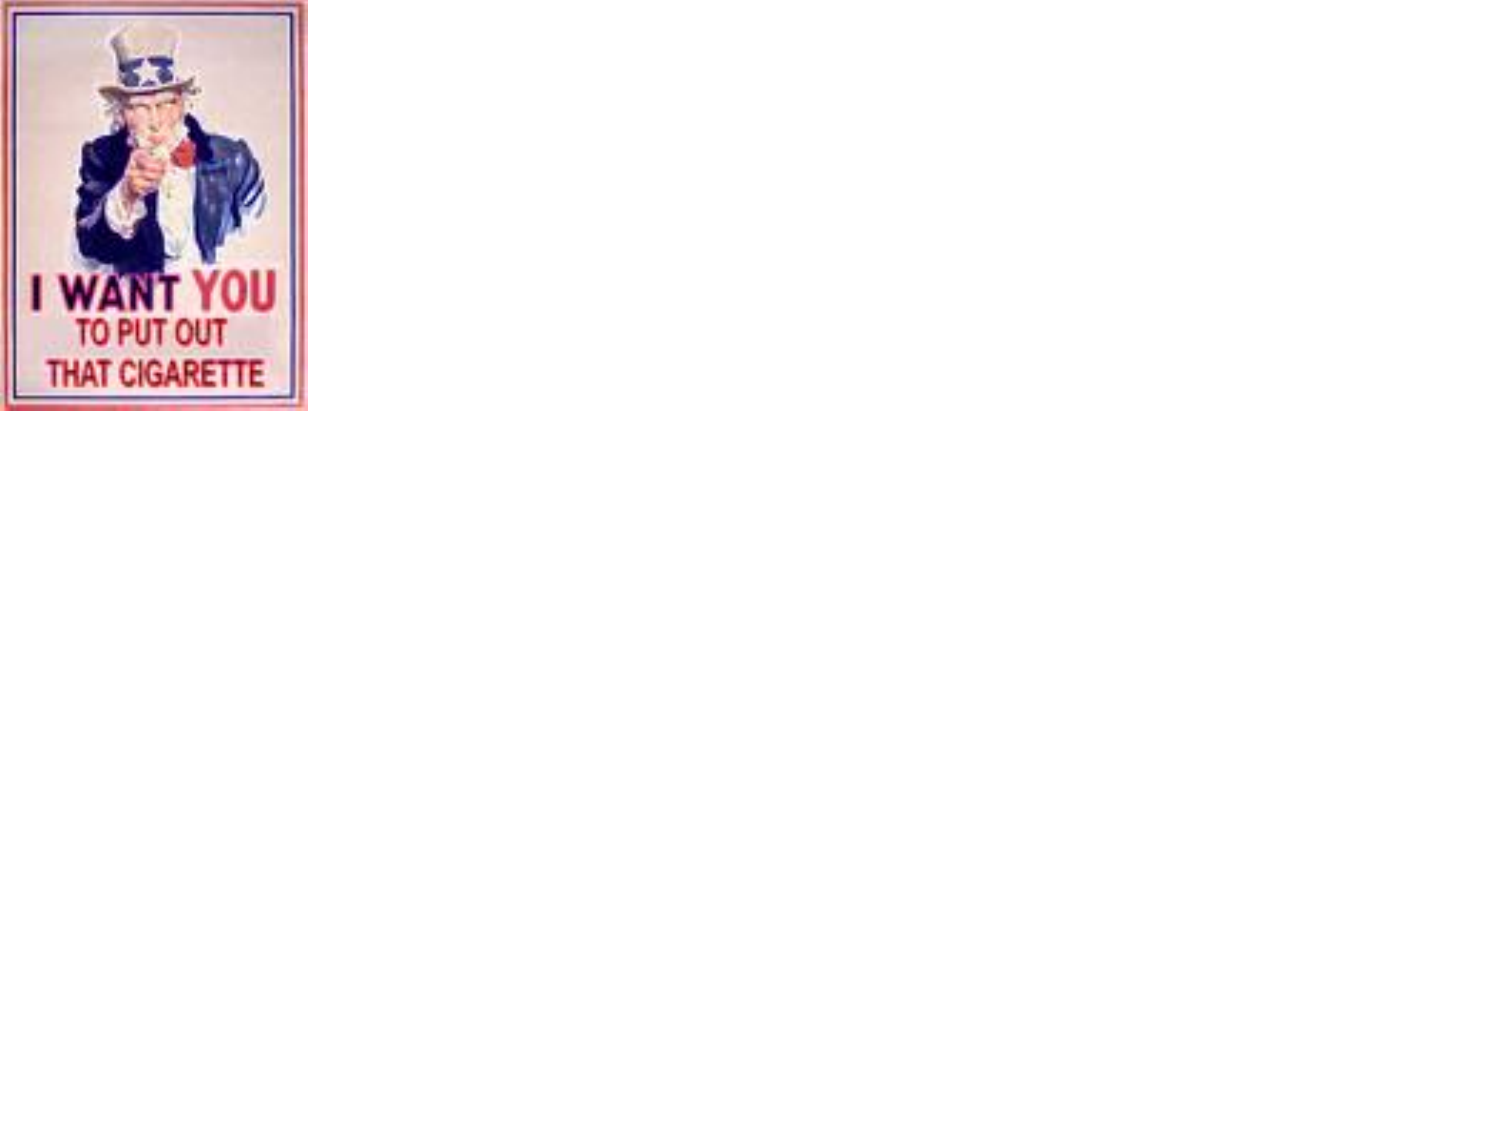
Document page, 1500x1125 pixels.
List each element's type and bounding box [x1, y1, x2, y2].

picture [0, 0, 308, 411]
